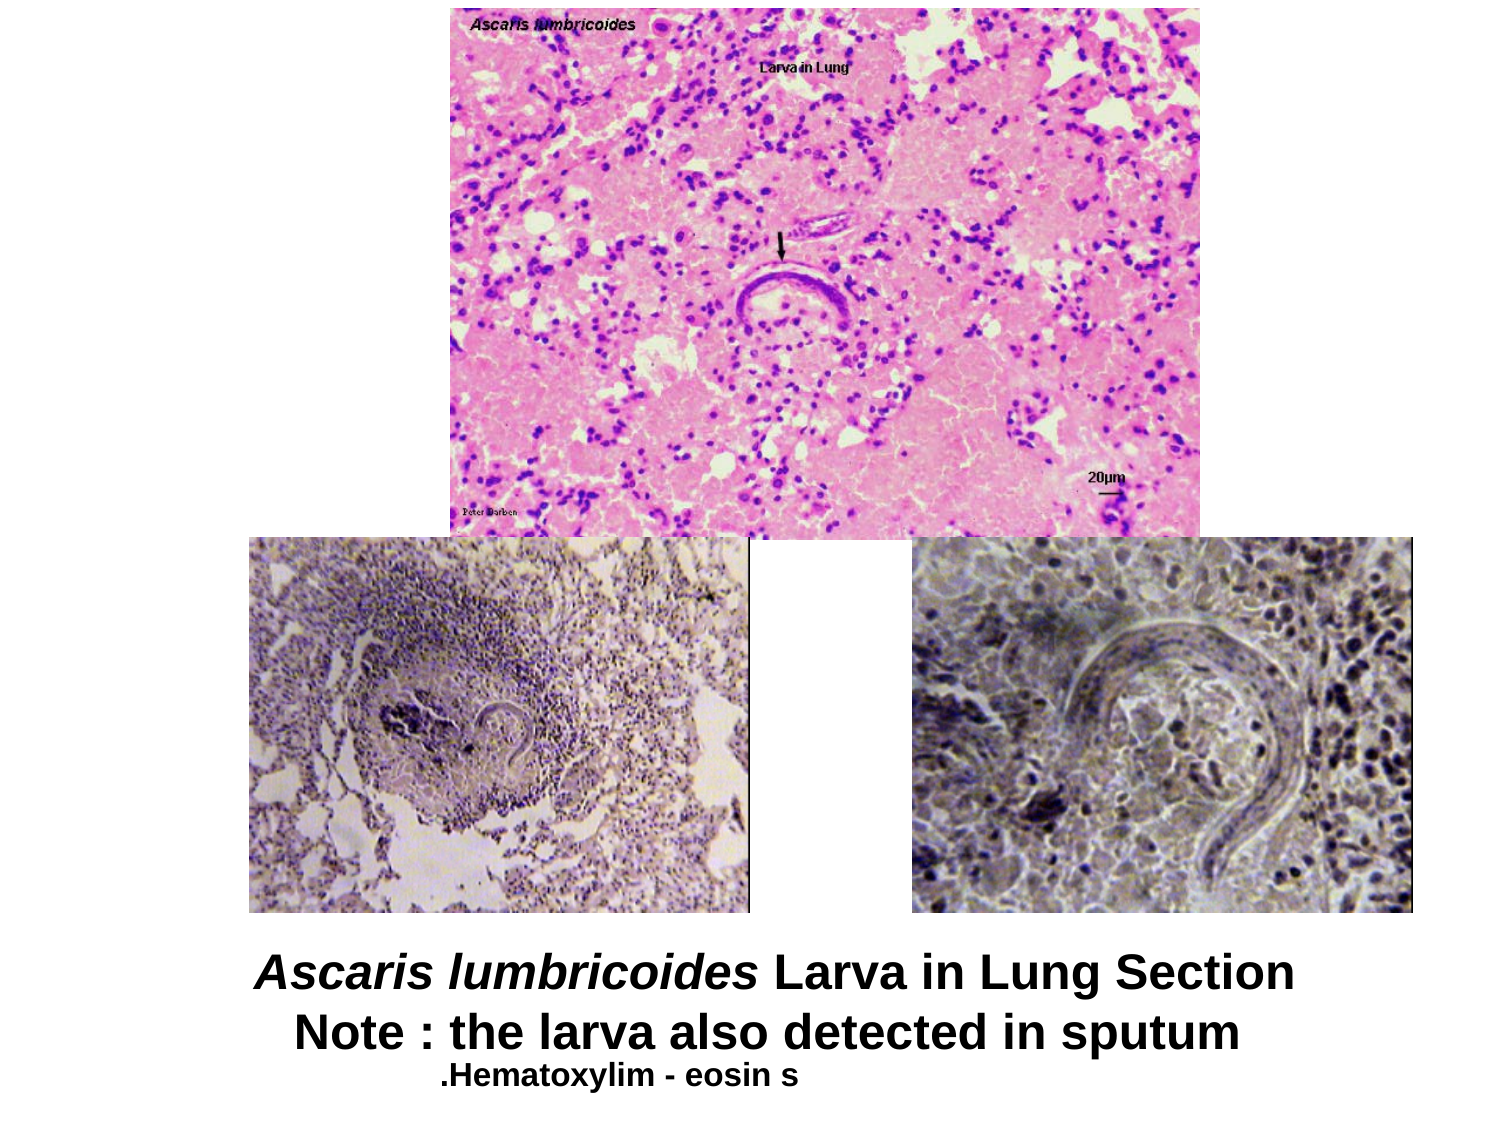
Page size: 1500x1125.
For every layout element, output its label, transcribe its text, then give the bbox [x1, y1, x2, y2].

text_box Ascaris lumbricoides Larva in Lung Section Note : the larva also detected in sputum [112, 932, 1438, 1125]
text_box Hematoxylim - eosin s. [425, 1049, 922, 1098]
picture [249, 8, 1413, 913]
